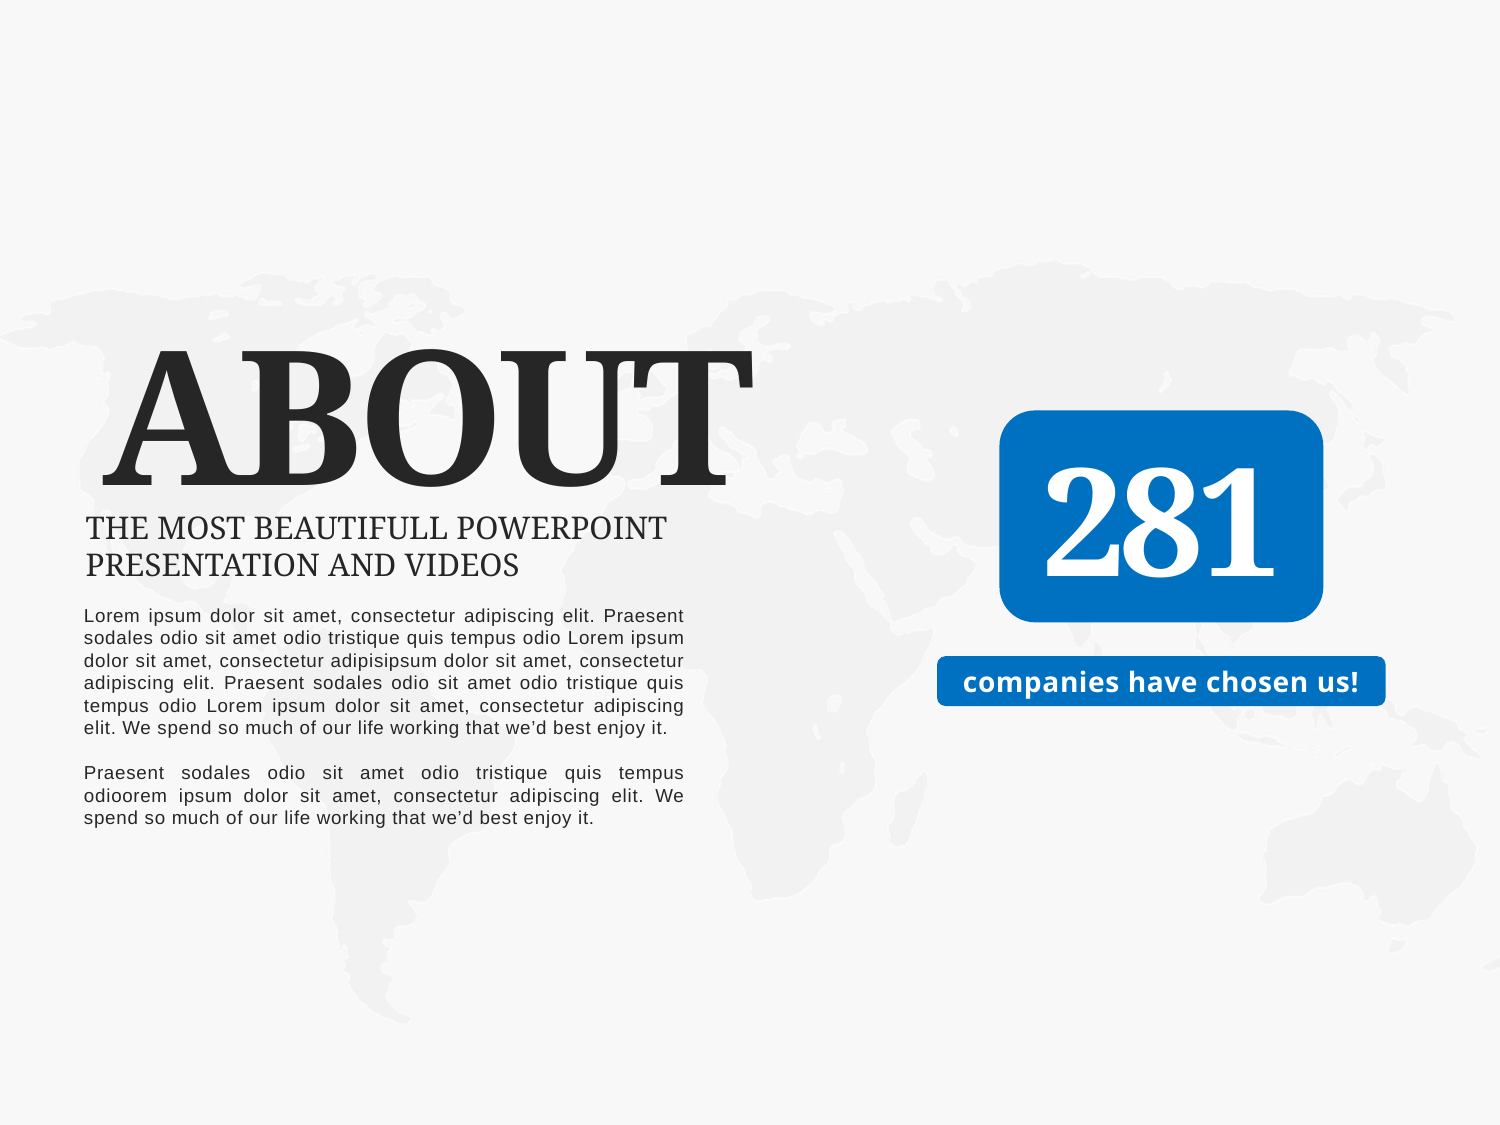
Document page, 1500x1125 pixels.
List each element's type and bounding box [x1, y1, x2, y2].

picture [0, 260, 1500, 1023]
